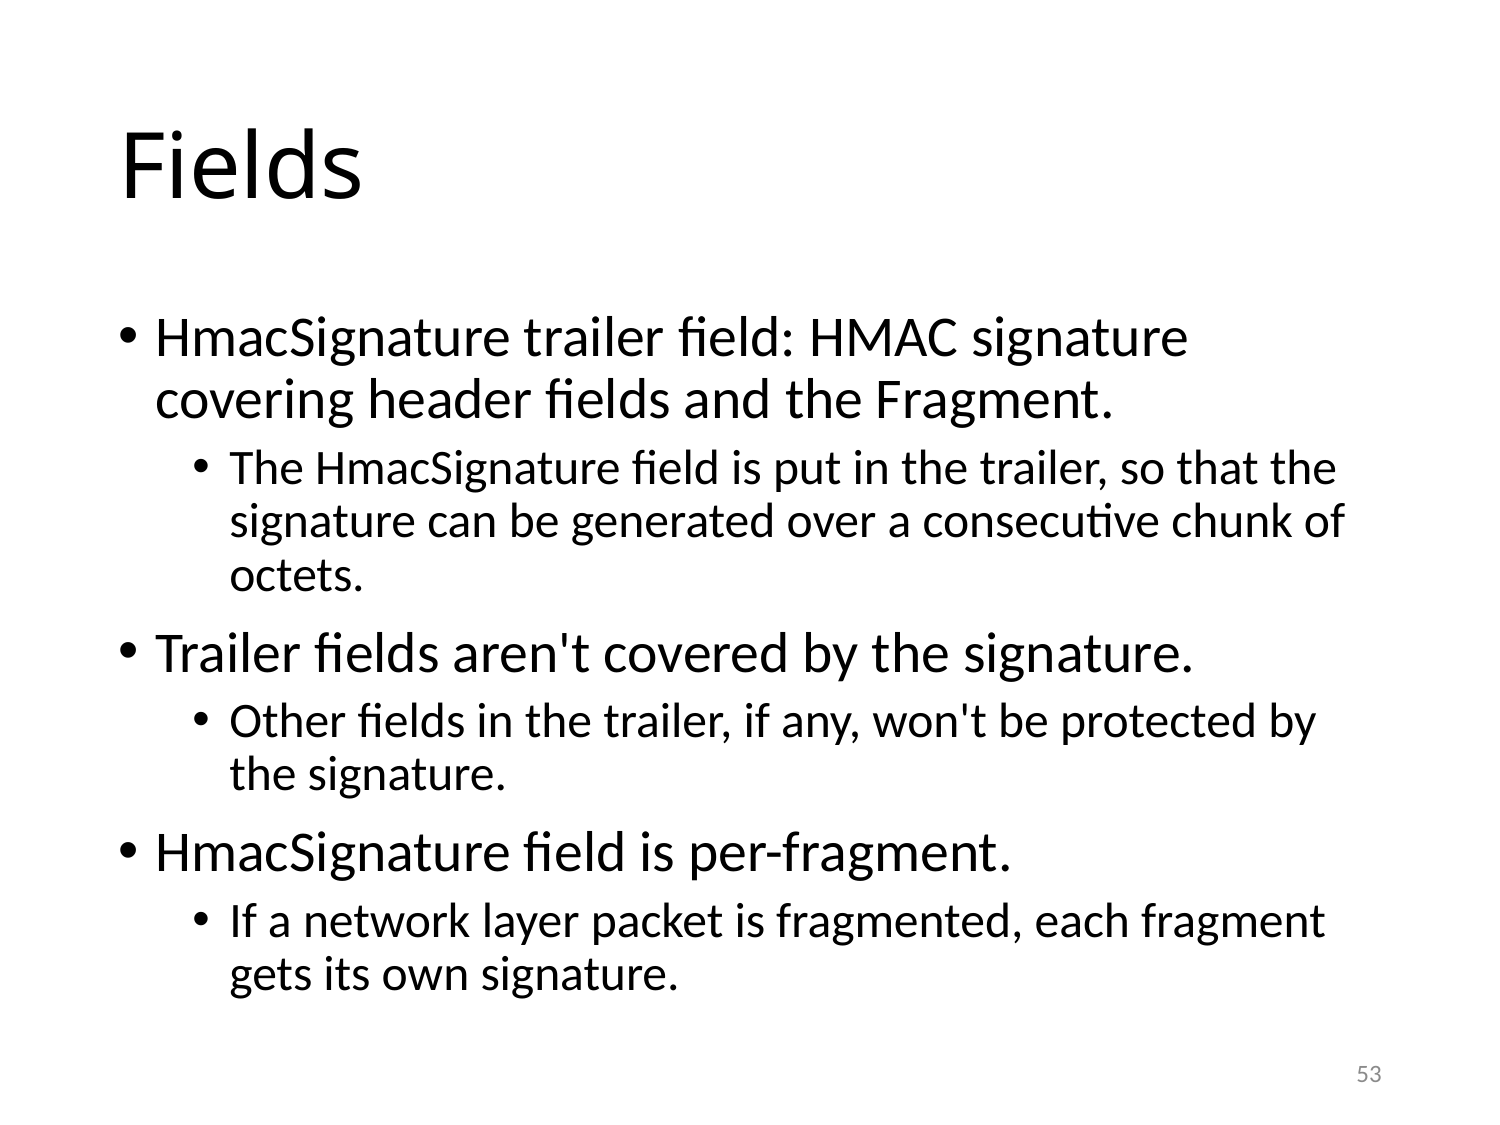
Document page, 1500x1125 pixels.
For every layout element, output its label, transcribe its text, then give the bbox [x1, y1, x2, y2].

list HmacSignature trailer field: HMAC signature covering header fields and the Fragment. The HmacSignature field is put in the trailer, so that the signature can be generated over a consecutive chunk of octets. Trailer fields aren't covered by the signature. Other fields in the trailer, if any, won't be protected by the signature. HmacSignature field is per-fragment. If a network layer packet is fragmented, each fragment gets its own signature. [103, 299, 1397, 1014]
slide_number 53 [1059, 1042, 1397, 1103]
title Fields [103, 59, 1397, 278]
